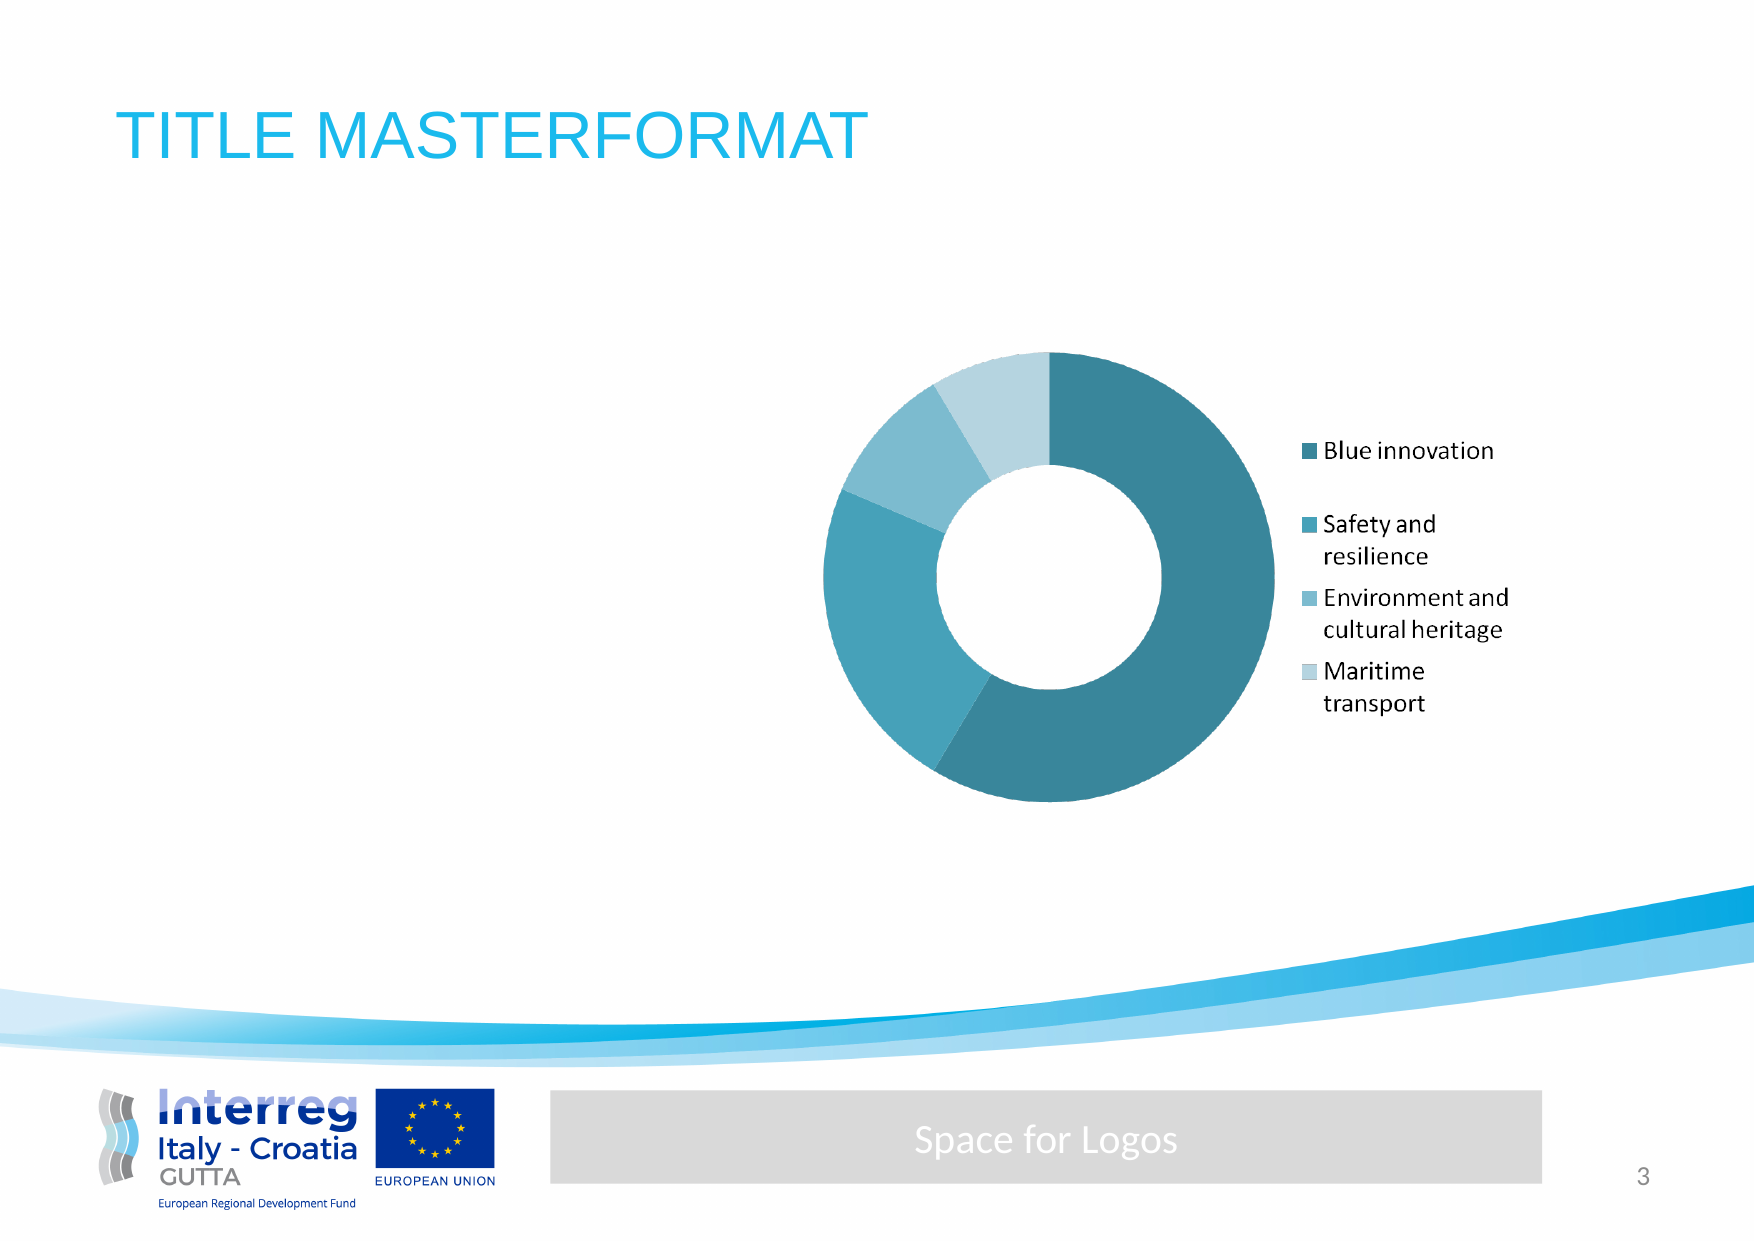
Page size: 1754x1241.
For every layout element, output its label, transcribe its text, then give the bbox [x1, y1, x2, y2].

text_box TITLE MASTERFORMAT [97, 83, 1656, 181]
slide_number 3 [1607, 1141, 1666, 1208]
picture [0, 0, 1754, 1241]
text_box Space for Logos [549, 1089, 1543, 1185]
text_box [801, 315, 1530, 839]
